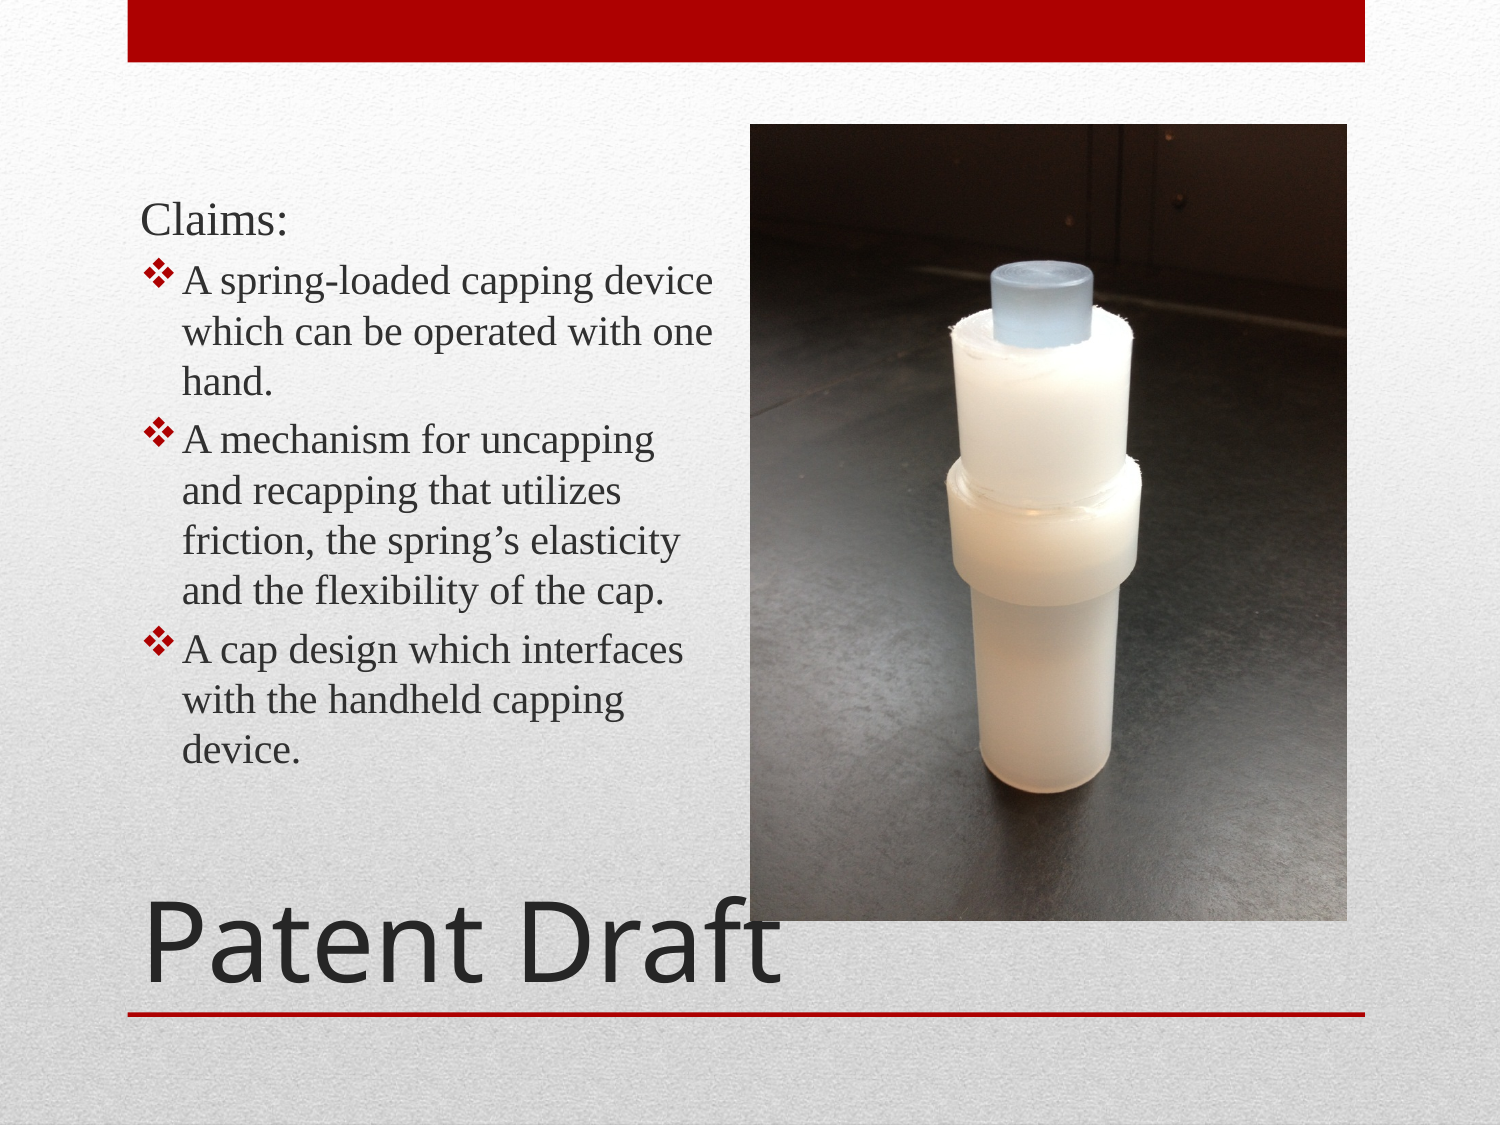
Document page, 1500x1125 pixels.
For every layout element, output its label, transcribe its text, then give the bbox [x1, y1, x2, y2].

picture [749, 124, 1348, 922]
title Patent Draft [125, 750, 1238, 1013]
list Claims: A spring-loaded capping device which can be operated with one hand. A mechanism for uncapping and recapping that utilizes friction, the spring’s elasticity and the flexibility of the cap. A cap design which interfaces with the handheld capping device. [125, 112, 738, 838]
